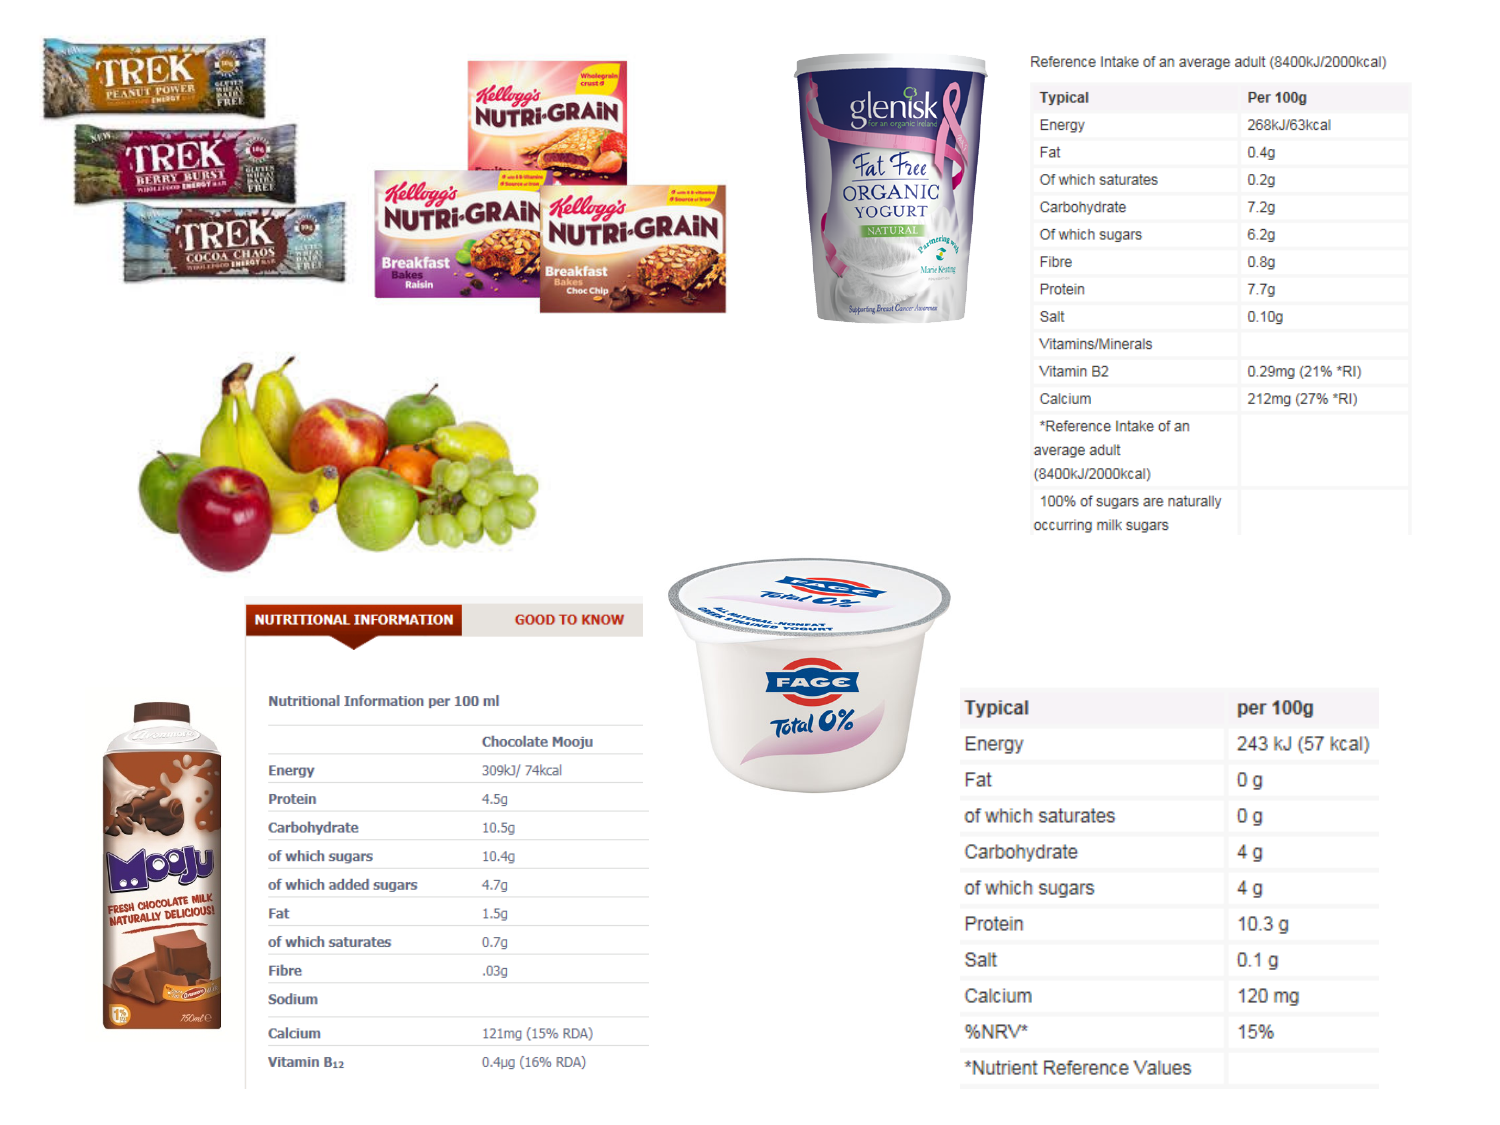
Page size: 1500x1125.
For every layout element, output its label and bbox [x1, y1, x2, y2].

picture [749, 48, 1444, 536]
picture [85, 550, 1379, 1090]
picture [17, 0, 734, 589]
